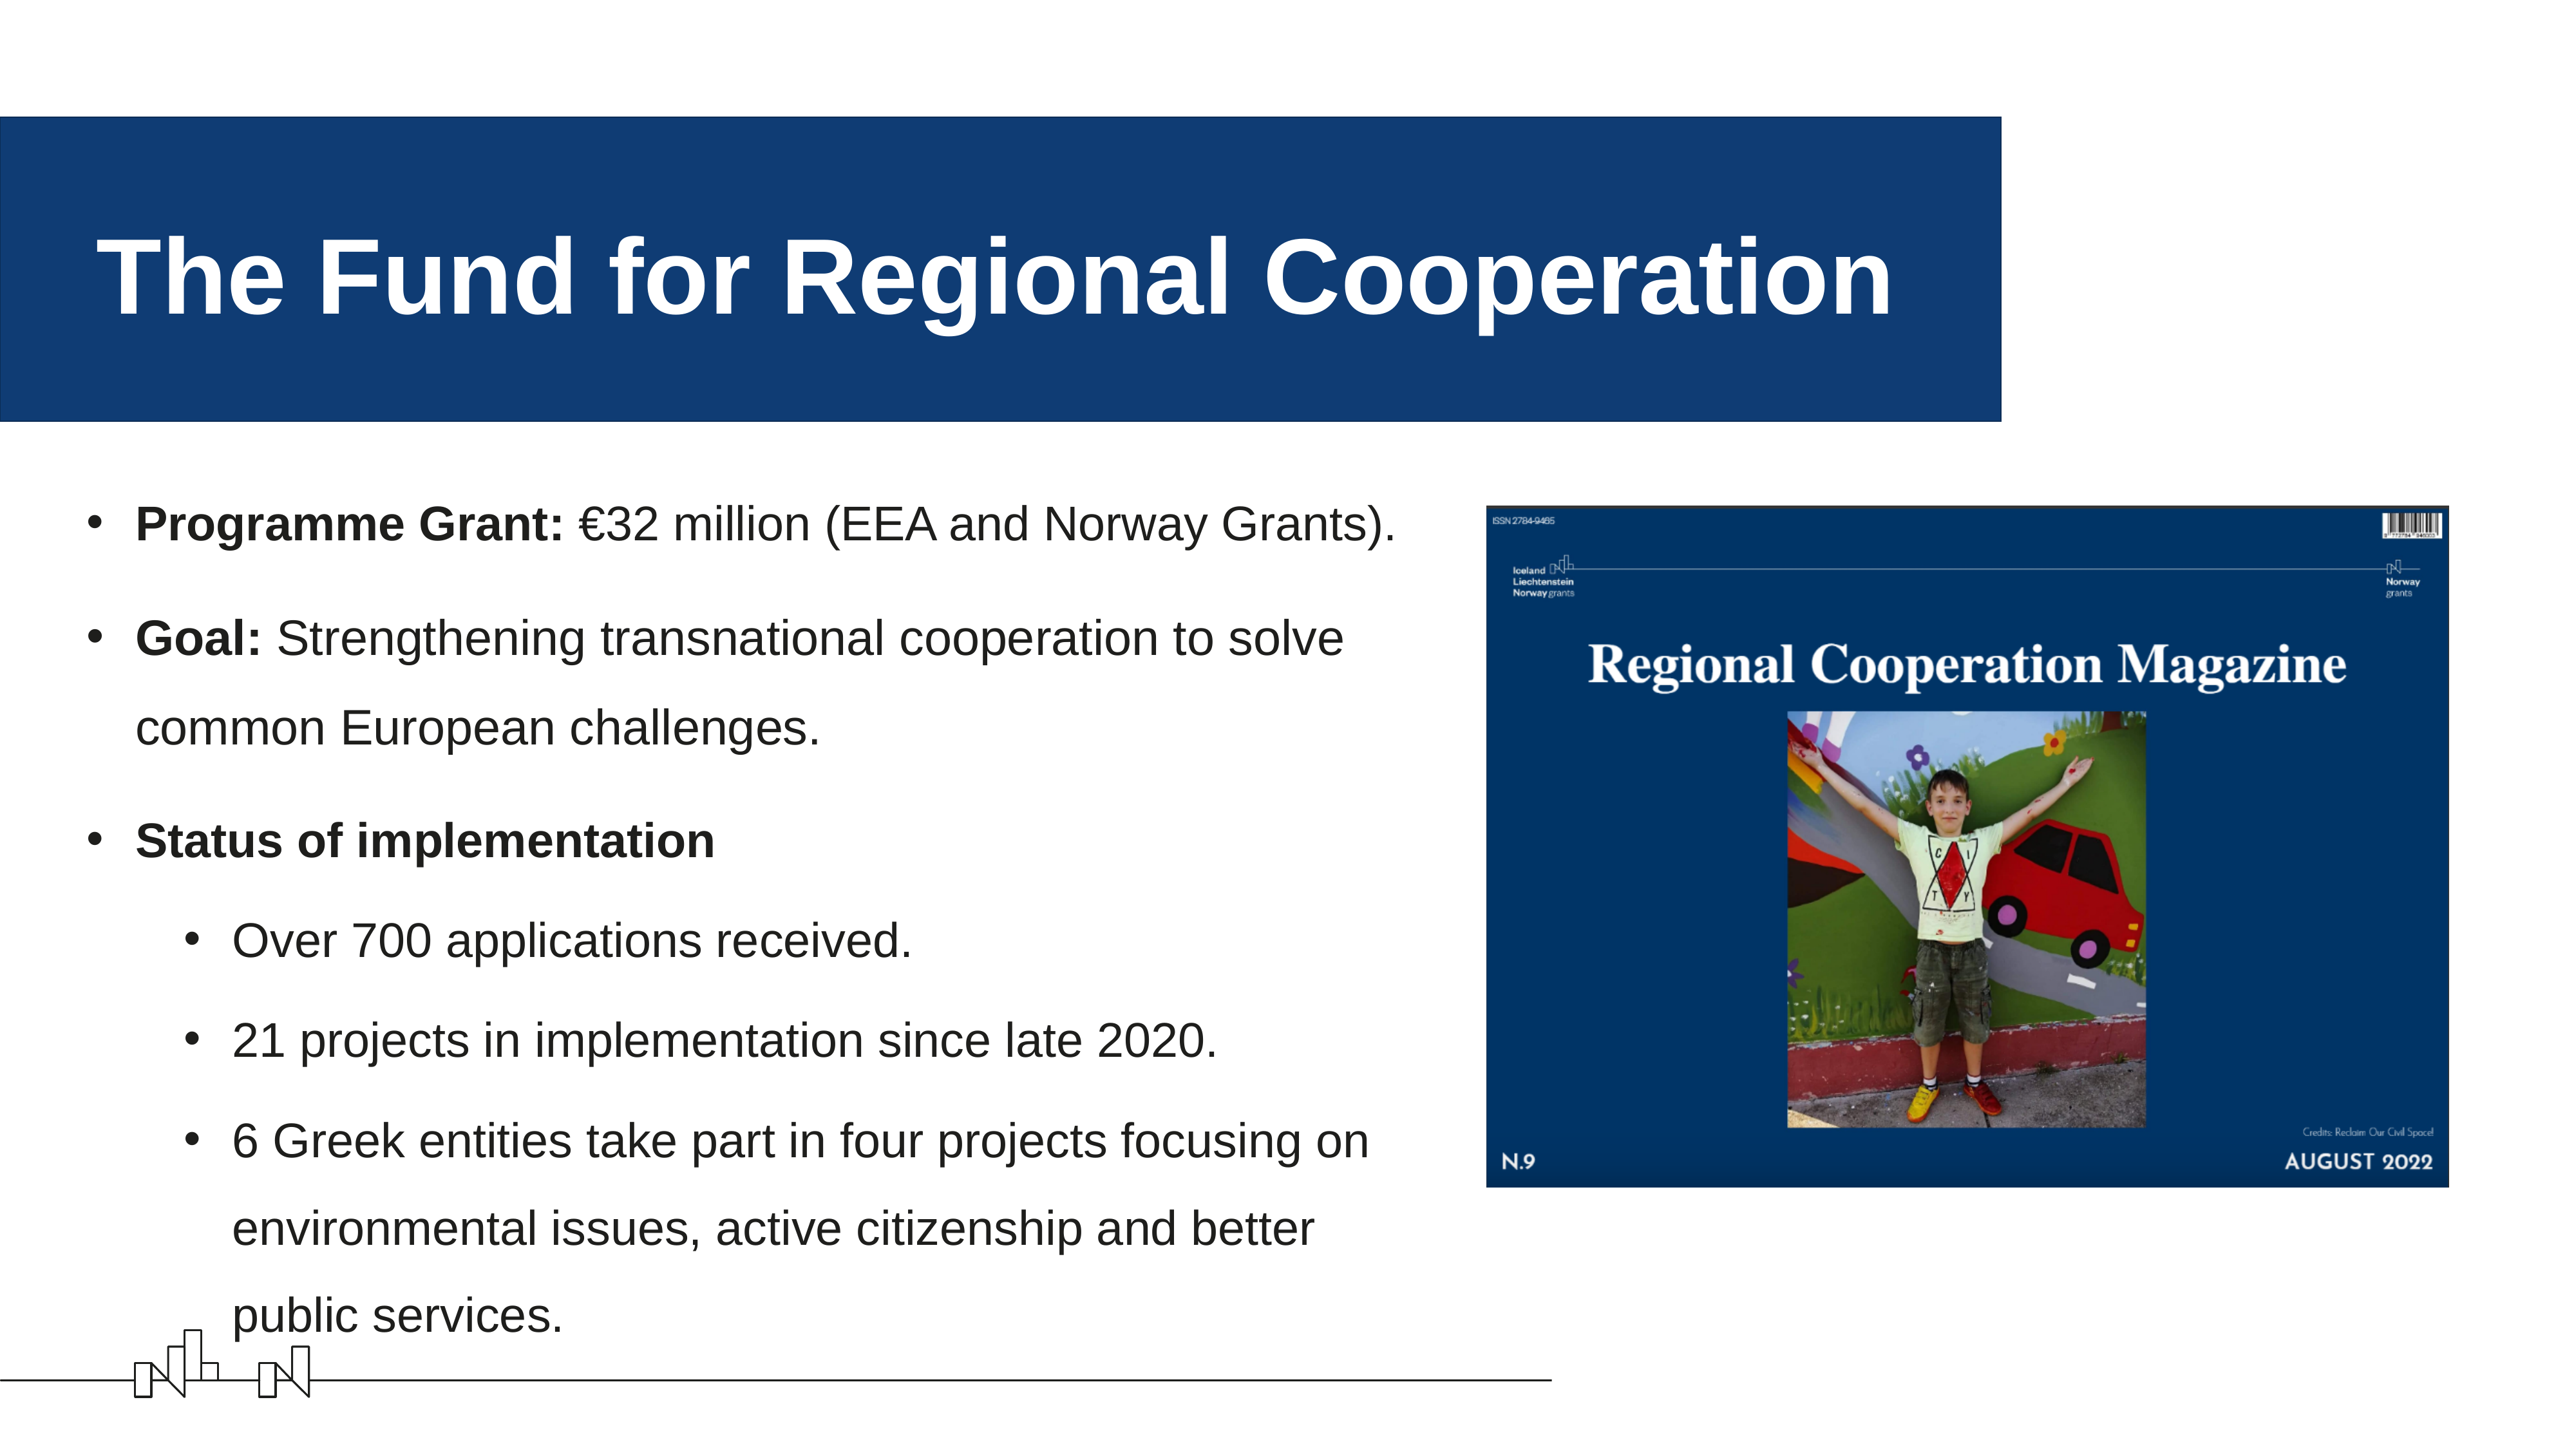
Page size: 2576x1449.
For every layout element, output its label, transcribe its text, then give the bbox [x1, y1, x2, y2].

picture [1486, 506, 2449, 1188]
text_box [0, 117, 2002, 422]
list Programme Grant: €32 million (EEA and Norway Grants). Goal: Strengthening transnational cooperation to solve common European challenges. Status of implementation Over 700 applications received. 21 projects in implementation since late 2020. 6 Greek entities take part in four projects focusing on environmental issues, active citizenship and better public services. [86, 462, 1430, 1356]
text_box The Fund for Regional Cooperation [86, 202, 1968, 354]
